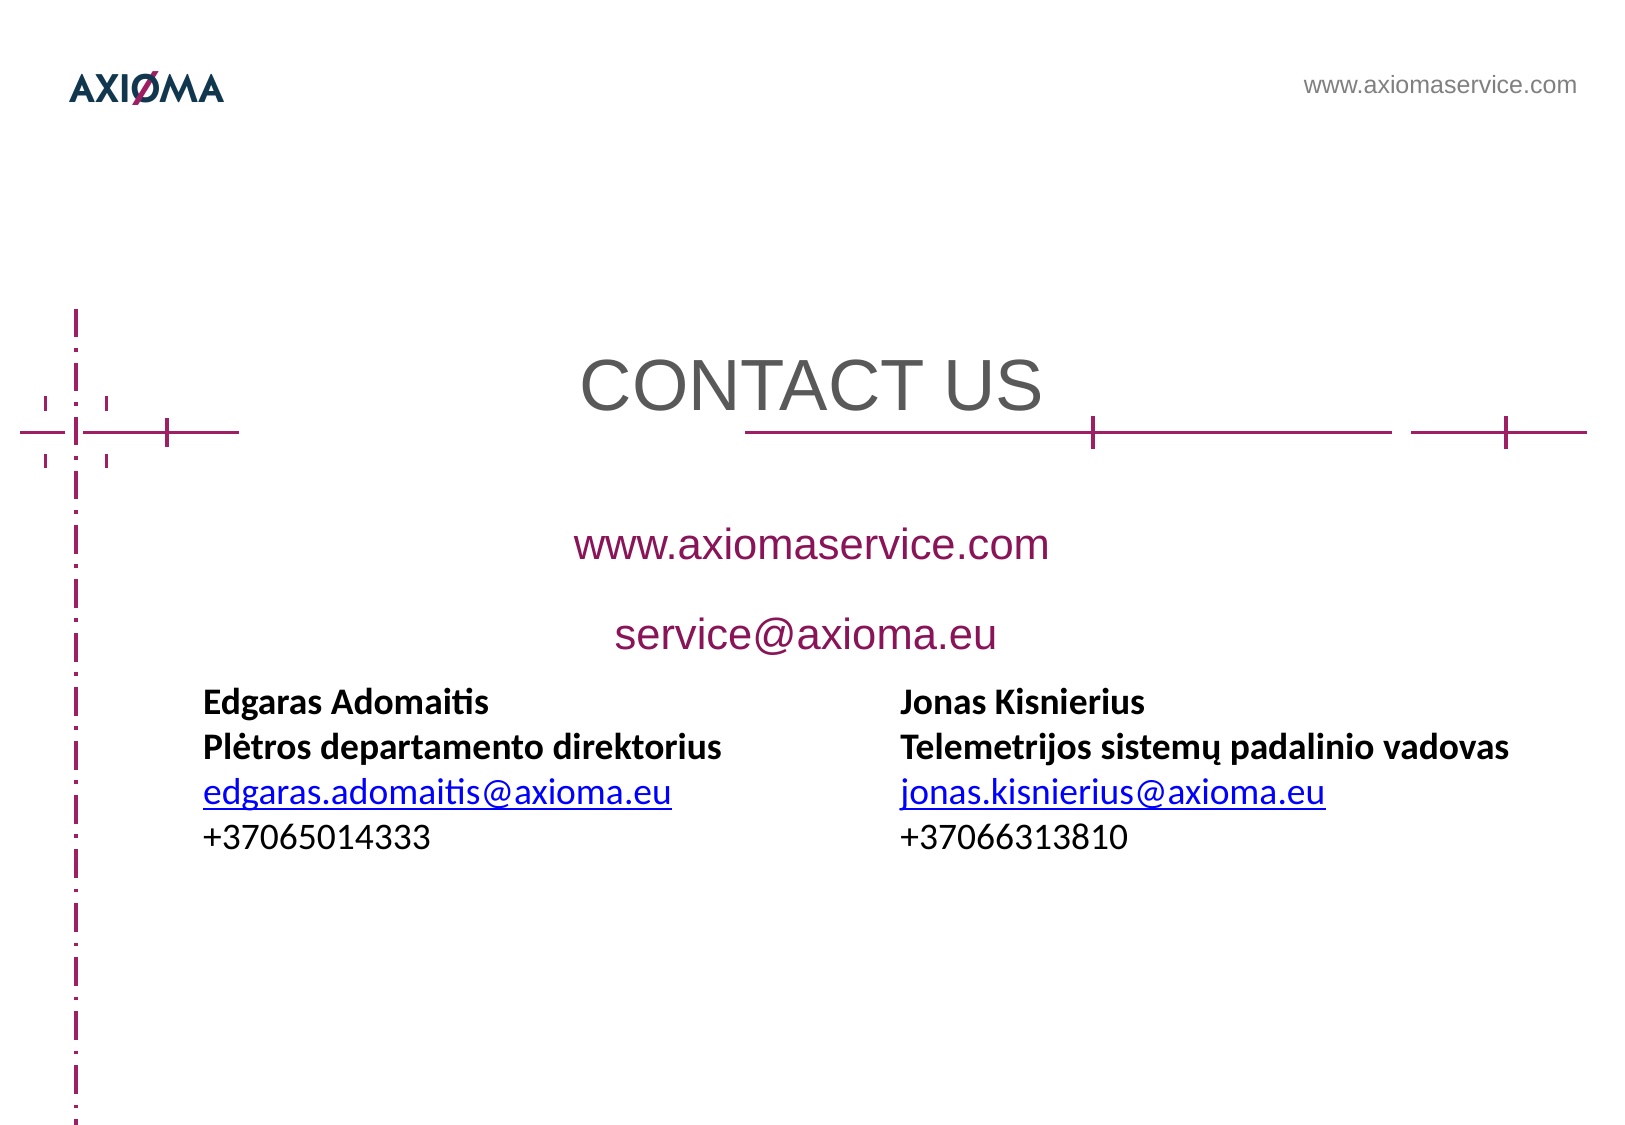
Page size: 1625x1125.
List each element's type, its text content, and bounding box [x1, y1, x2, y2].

text_box Edgaras Adomaitis Plėtros departamento direktorius edgaras.adomaitis@axioma.eu +37065014333 [188, 670, 750, 955]
text_box Jonas Kisnierius Telemetrijos sistemų padalinio vadovas jonas.kisnierius@axioma.eu +37066313810 [885, 670, 1528, 865]
picture [69, 71, 224, 105]
